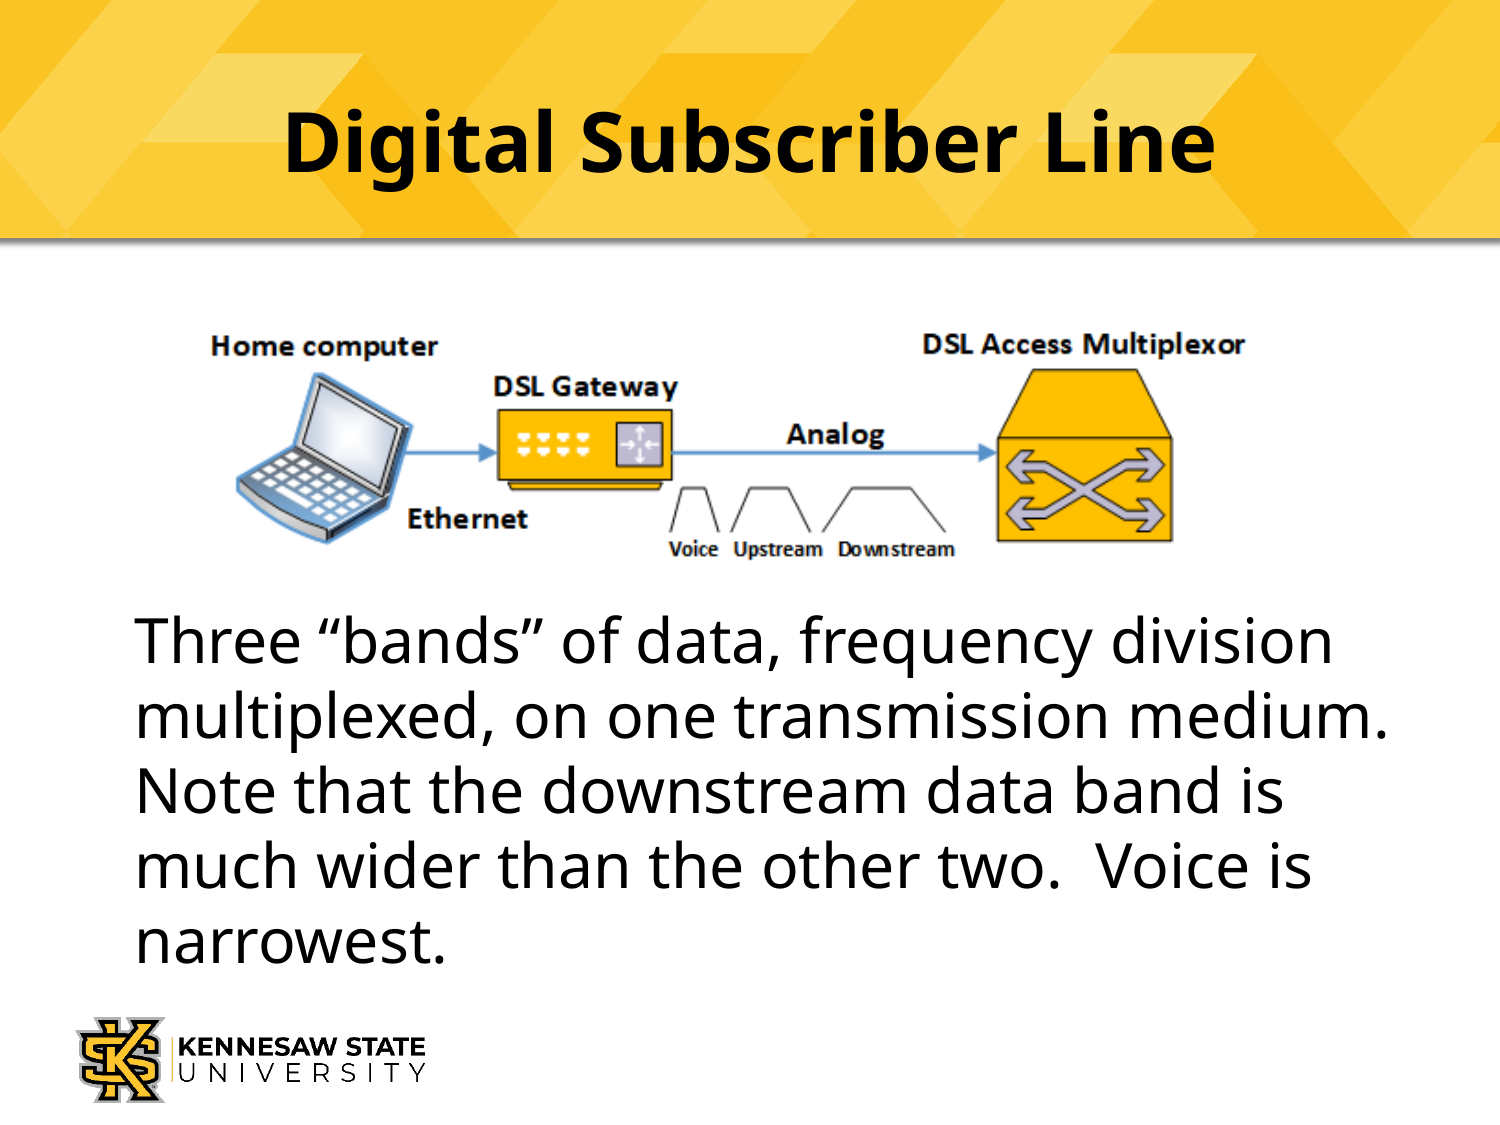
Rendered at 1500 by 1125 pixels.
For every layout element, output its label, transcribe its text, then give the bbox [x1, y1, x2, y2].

text_box Three “bands” of data, frequency division multiplexed, on one transmission medium. Note that the downstream data band is much wider than the other two. Voice is narrowest. [116, 591, 1414, 985]
title Digital Subscriber Line [75, 45, 1425, 233]
picture [75, 1017, 425, 1103]
picture [0, 0, 1500, 251]
picture [187, 312, 1271, 575]
